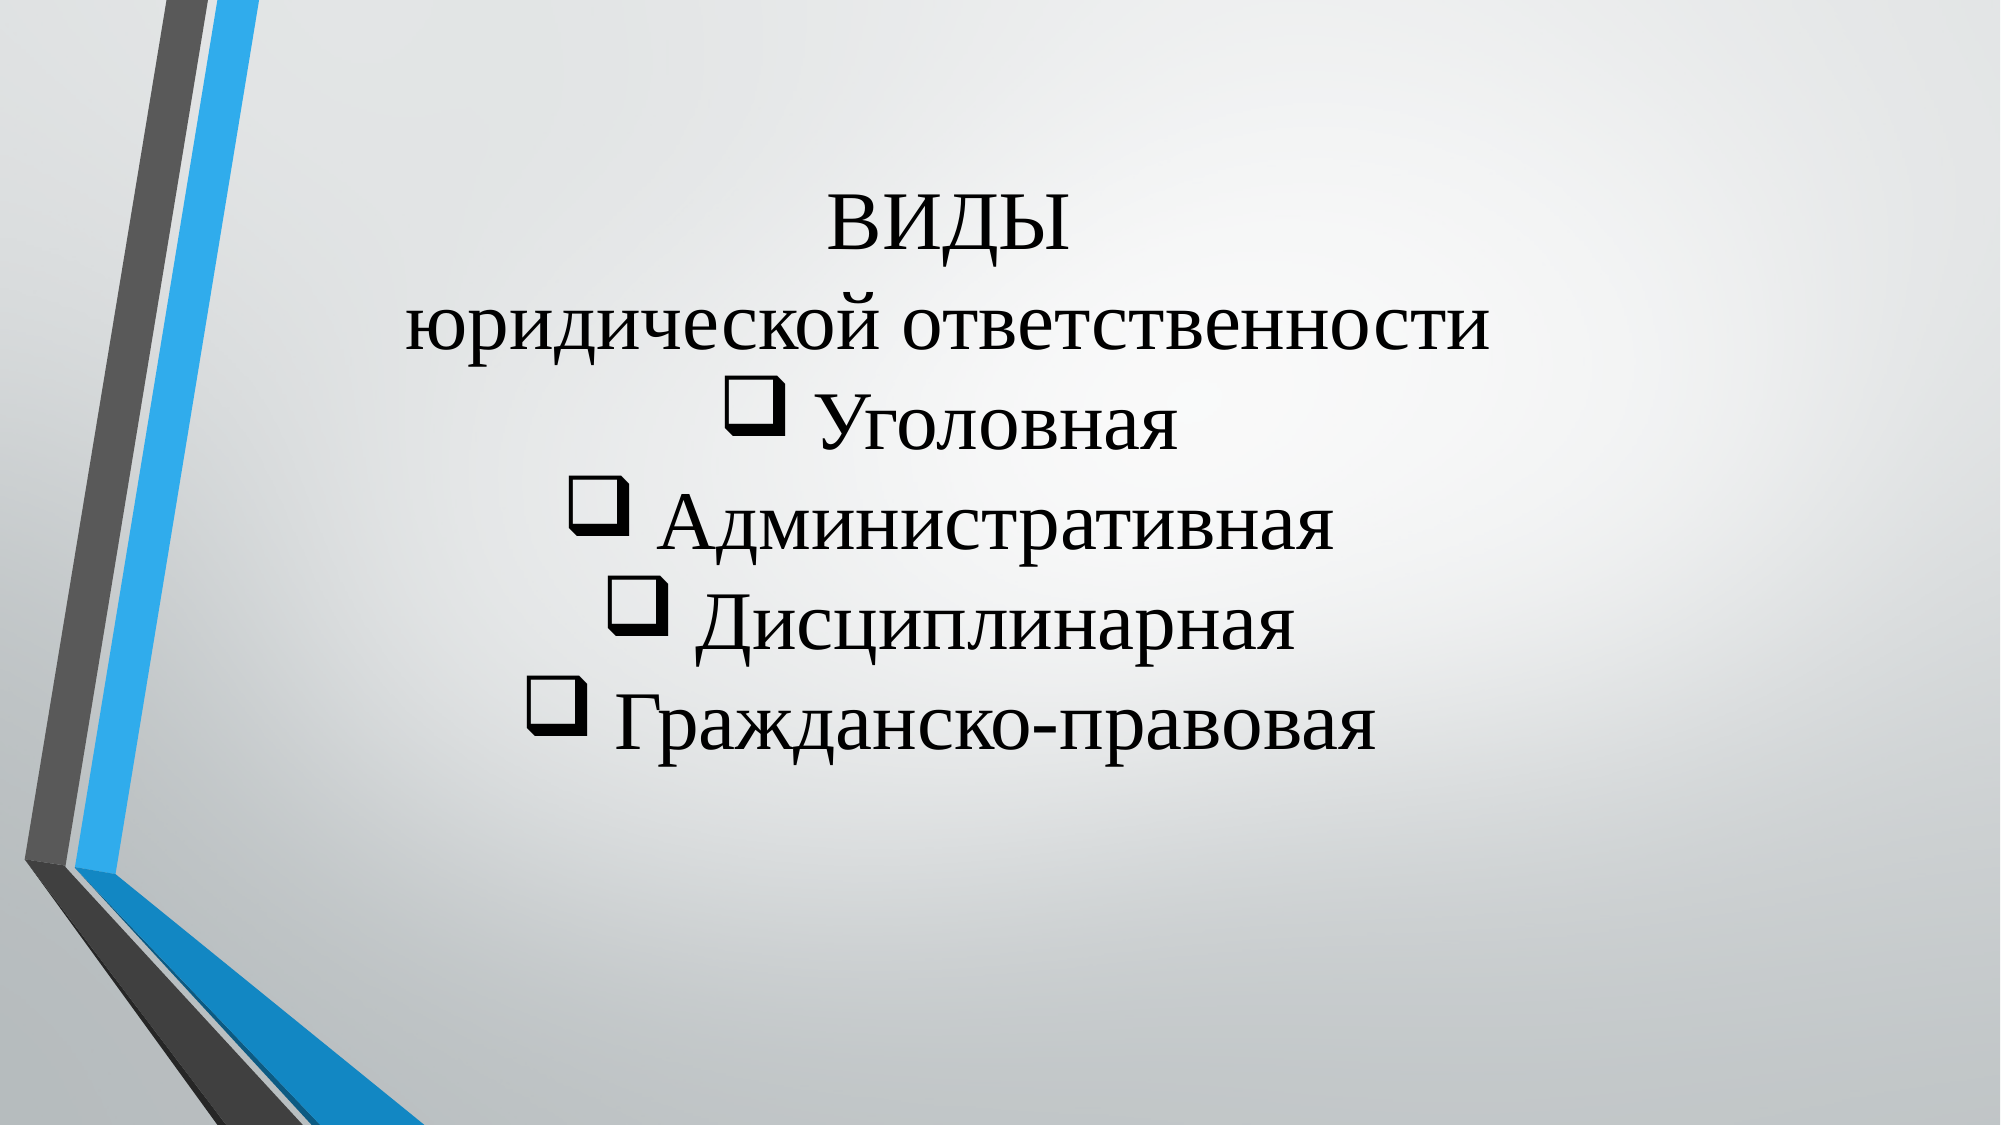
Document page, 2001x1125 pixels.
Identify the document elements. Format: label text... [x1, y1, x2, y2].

text_box ВИДЫ юридической ответственности Уголовная Административная Дисциплинарная Гражданско-правовая [390, 159, 1508, 874]
